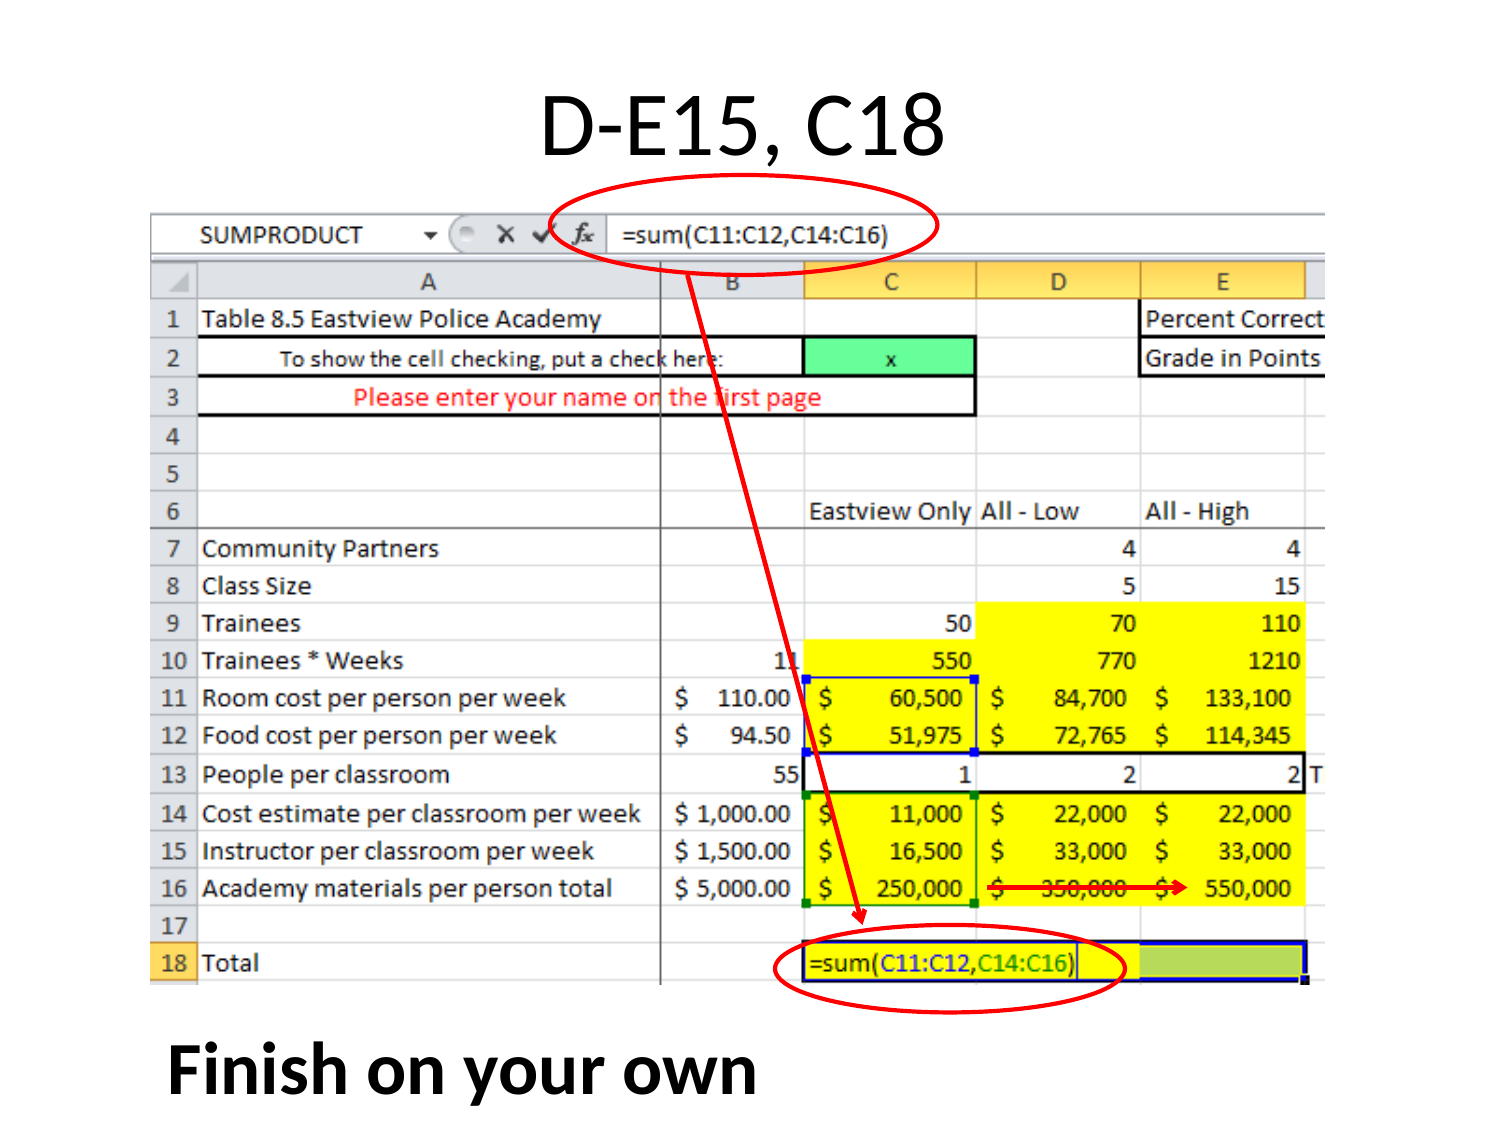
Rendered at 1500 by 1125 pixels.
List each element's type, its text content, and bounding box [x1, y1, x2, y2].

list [149, 212, 1326, 985]
text_box [801, 994, 1099, 1015]
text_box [687, 274, 863, 926]
text_box [555, 172, 932, 210]
text_box Finish on your own [153, 1012, 775, 1118]
title D-E15, C18 [68, 24, 1419, 213]
